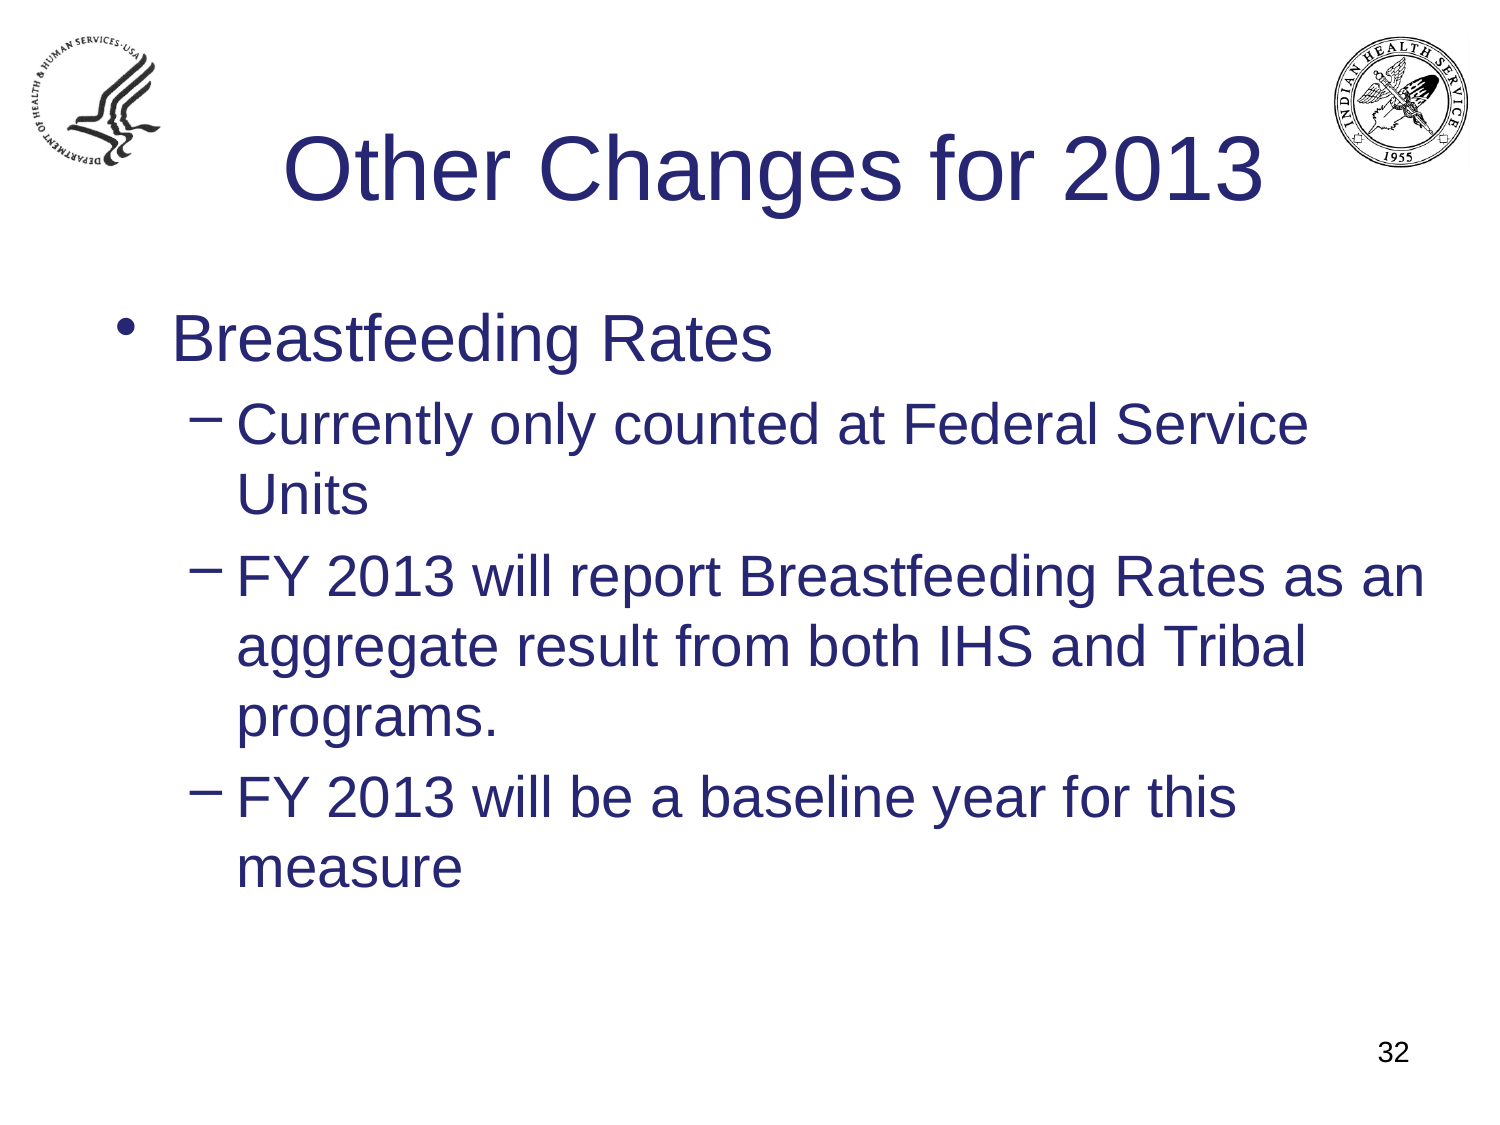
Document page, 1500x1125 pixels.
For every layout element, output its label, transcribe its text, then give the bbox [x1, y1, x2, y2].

text_box Other Changes for 2013 [99, 70, 1450, 258]
slide_number 32 [1074, 1030, 1425, 1104]
picture [28, 33, 164, 169]
text_box Breastfeeding Rates Currently only counted at Federal Service Units FY 2013 will report Breastfeeding Rates as an aggregate result from both IHS and Tribal programs. FY 2013 will be a baseline year for this measure [99, 287, 1450, 1030]
picture [1333, 33, 1469, 169]
